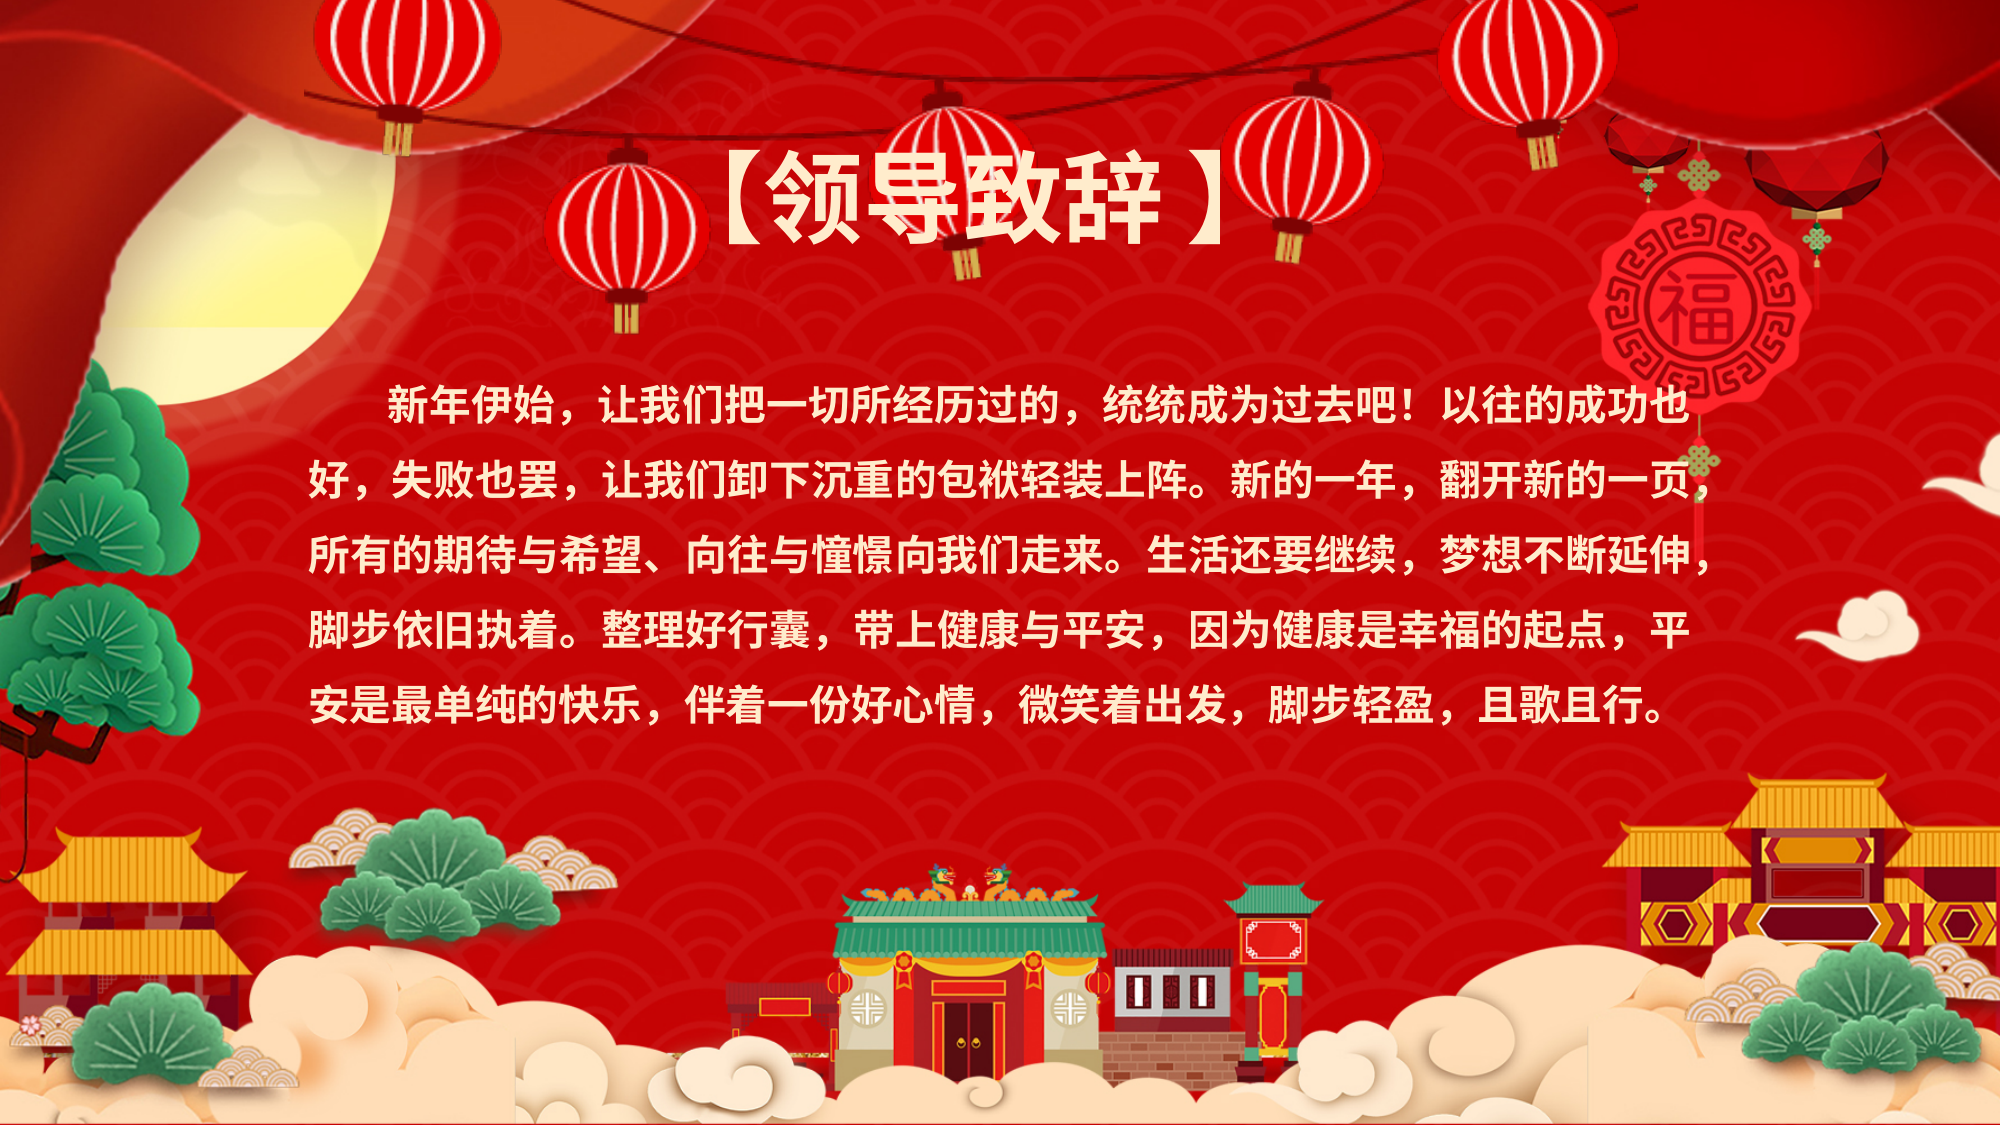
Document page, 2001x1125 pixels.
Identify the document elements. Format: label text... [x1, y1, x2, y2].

picture [0, 0, 2000, 1125]
text_box 【领导致辞 】 [368, 128, 1582, 264]
text_box 新年伊始，让我们把一切所经历过的，统统成为过去吧！以往的成功也好，失败也罢，让我们卸下沉重的包袱轻装上阵。新的一年，翻开新的一页，所有的期待与希望、向往与憧憬向我们走来。生活还要继续，梦想不断延伸，脚步依旧执着。整理好行囊，带上健康与平安，因为健康是幸福的起点，平安是最单纯的快乐，伴着一份好心情，微笑着出发，脚步轻盈，且歌且行。 [293, 346, 1707, 736]
